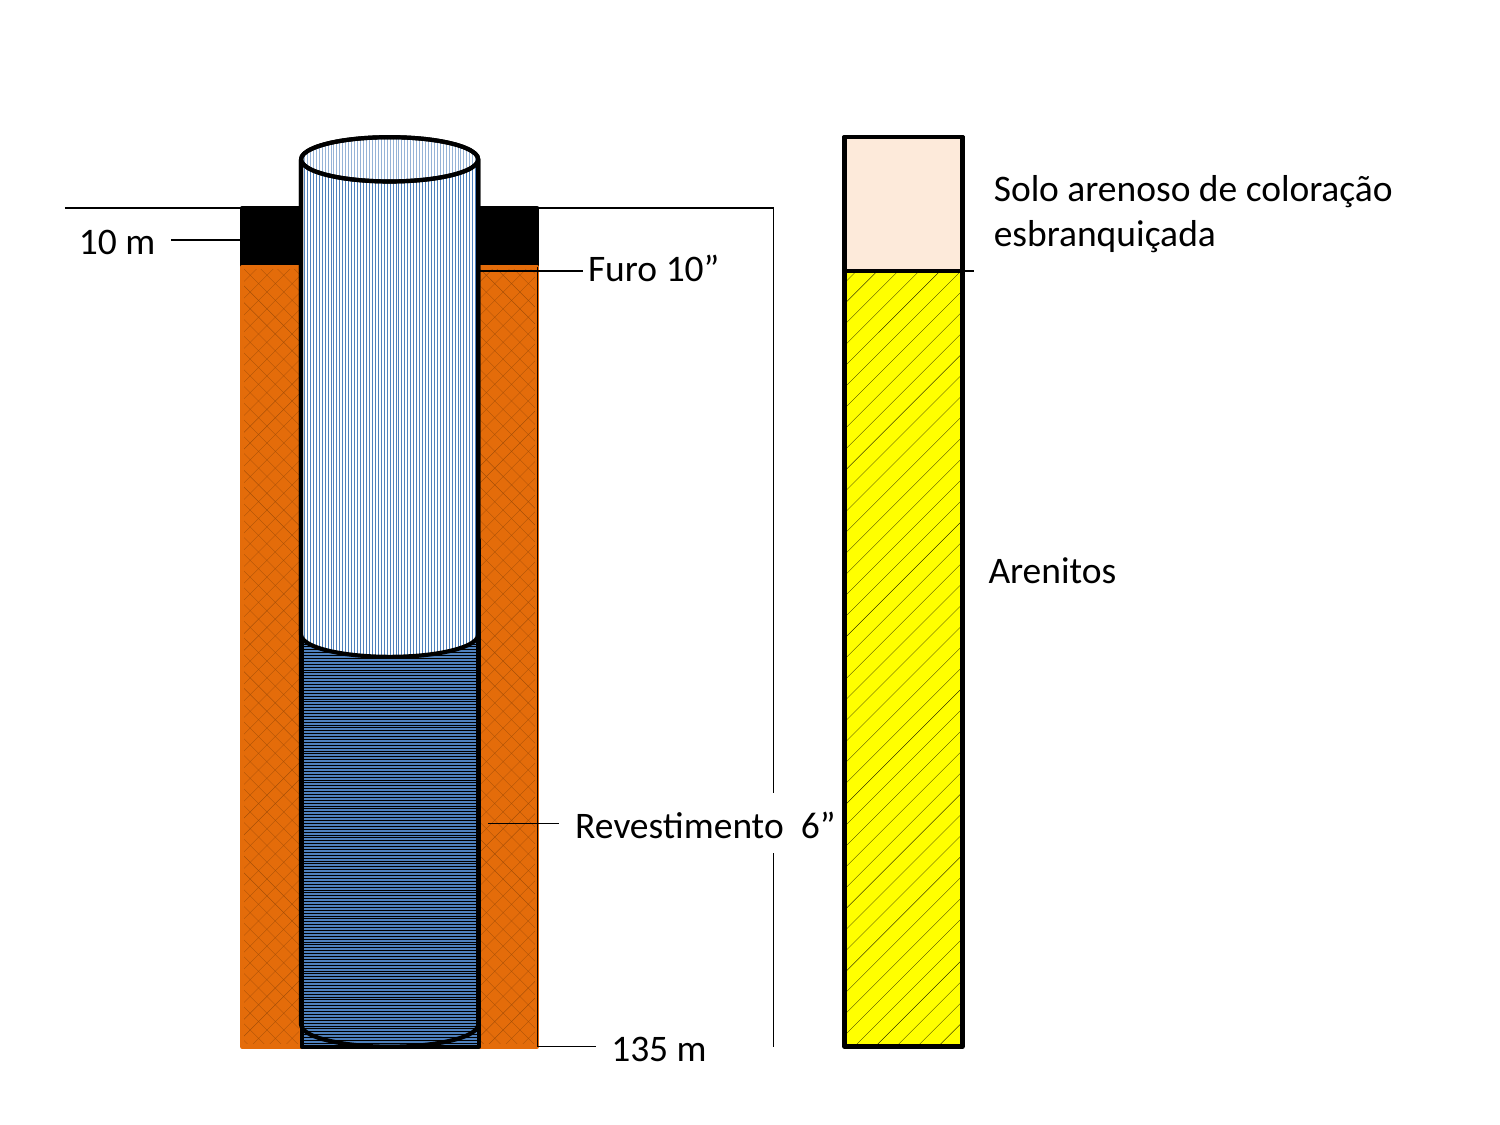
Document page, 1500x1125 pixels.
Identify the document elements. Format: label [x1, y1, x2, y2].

text_box [63, 136, 1494, 1078]
